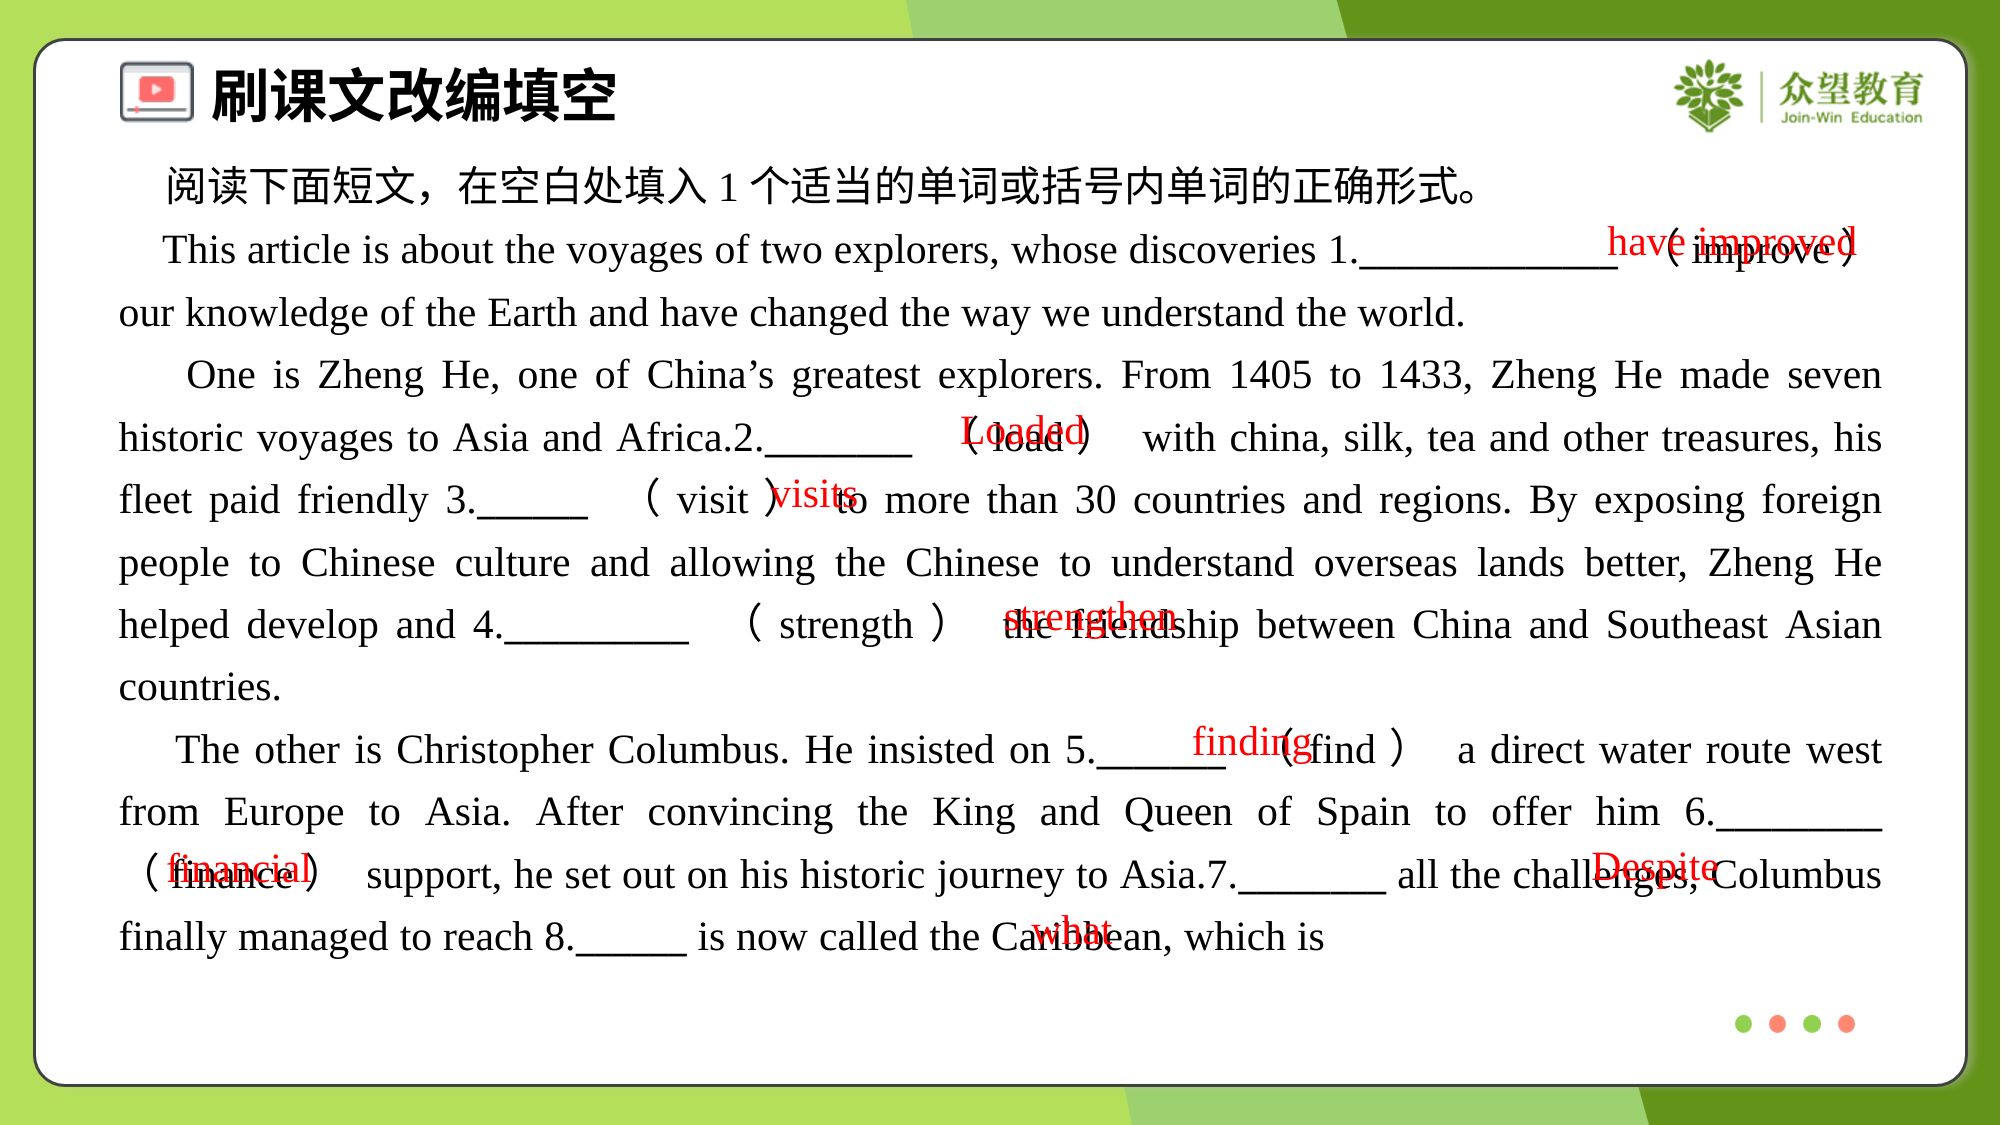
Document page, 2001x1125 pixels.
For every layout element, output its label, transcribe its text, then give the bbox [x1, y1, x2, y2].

text_box Despite [1586, 826, 1724, 884]
text_box have improved [1598, 201, 1867, 259]
text_box what [1026, 890, 1118, 949]
text_box finding [1187, 701, 1318, 759]
text_box financial [161, 828, 317, 886]
text_box Loaded [955, 390, 1090, 449]
text_box strengthen [999, 576, 1183, 634]
text_box visits [766, 453, 863, 511]
text_box 阅读下面短文，在空白处填入1个适当的单词或括号内单词的正确形式。 This article is about the voyages of two explorers, whose discoveries 1.______________ （improve） our knowledge of the Earth and have changed the way we understand the world. One is Zheng He, one of China’s greatest explorers. From 1405 to 1433, Zheng He made seven historic voyages to Asia and Africa.2.________ （load） with china, silk, tea and other treasures, his fleet paid friendly 3.______ （visit） to more than 30 countries and regions. By exposing foreign people to Chinese culture and allowing the Chinese to understand overseas lands better, Zheng He helped develop and 4.__________ （strength） the friendship between China and Southeast Asian countries. The other is Christopher Columbus. He insisted on 5._______ （find） a direct water route west from Europe to Asia. After convincing the King and Queen of Spain to offer him 6._________ （finance） support, he set out on his historic journey to Asia.7.________ all the challenges, Columbus finally managed to reach 8.______ is now called the Caribbean, which is [118, 146, 1883, 954]
picture [0, 0, 2000, 1125]
